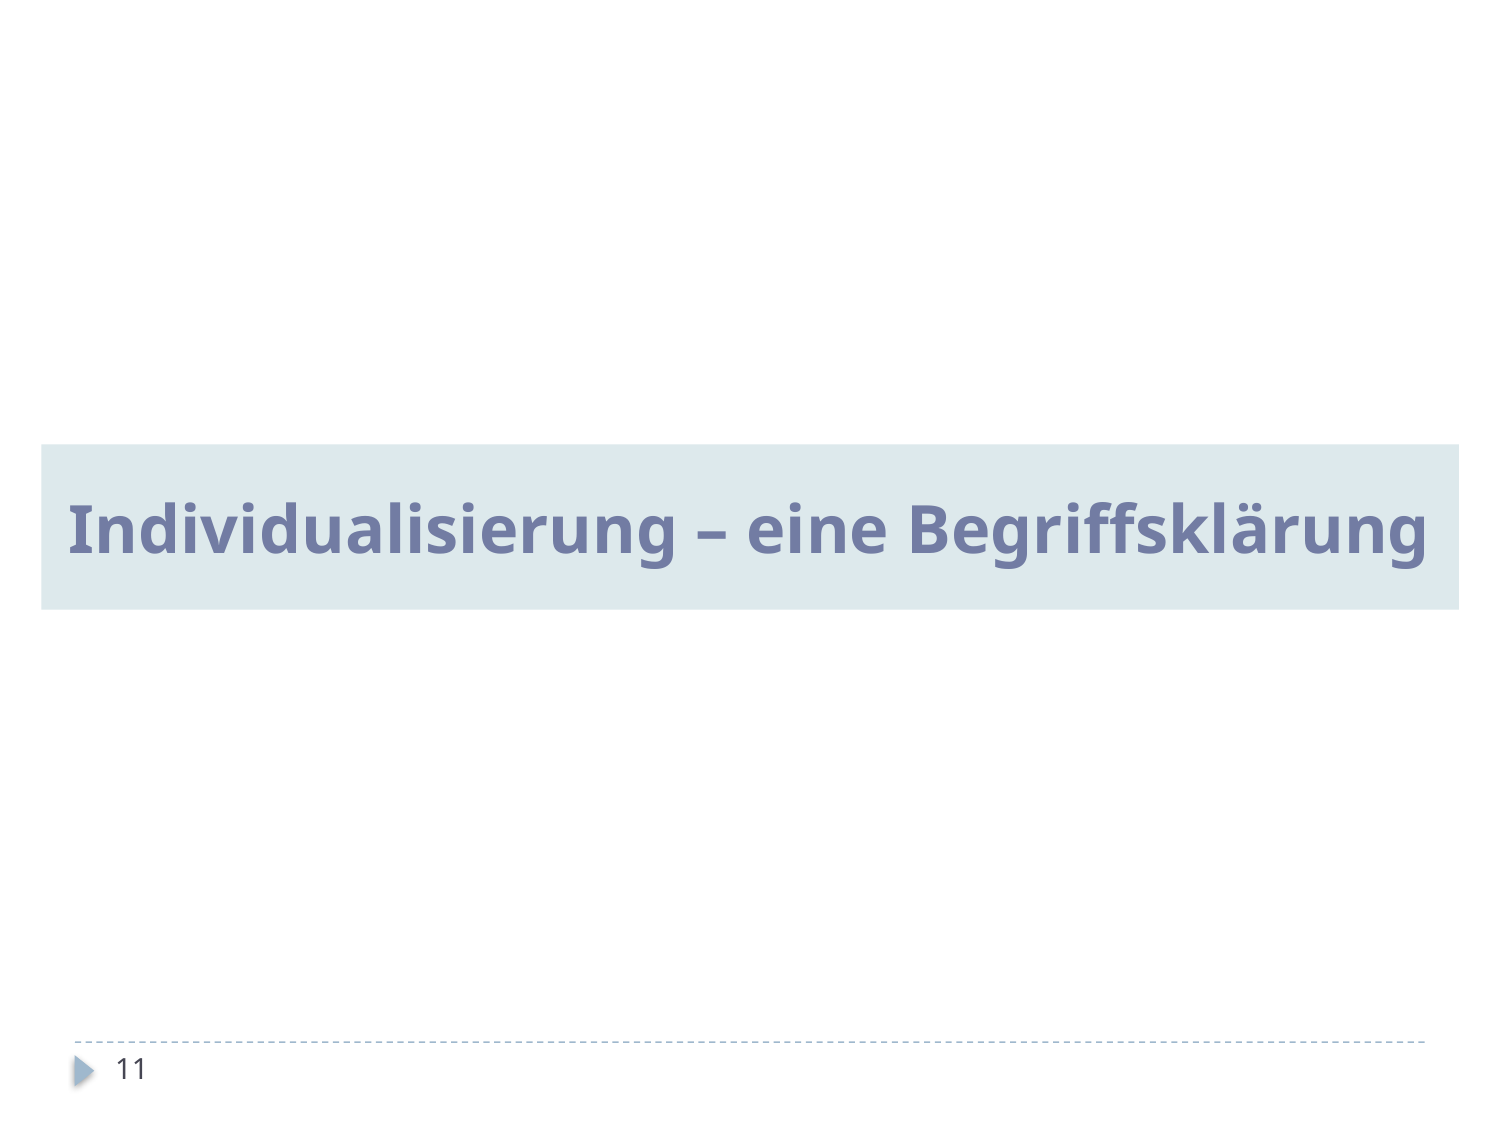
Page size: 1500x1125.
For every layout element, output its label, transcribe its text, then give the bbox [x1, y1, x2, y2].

title Individualisierung – eine Begriffsklärung [41, 444, 1459, 610]
slide_number 11 [100, 1042, 426, 1103]
